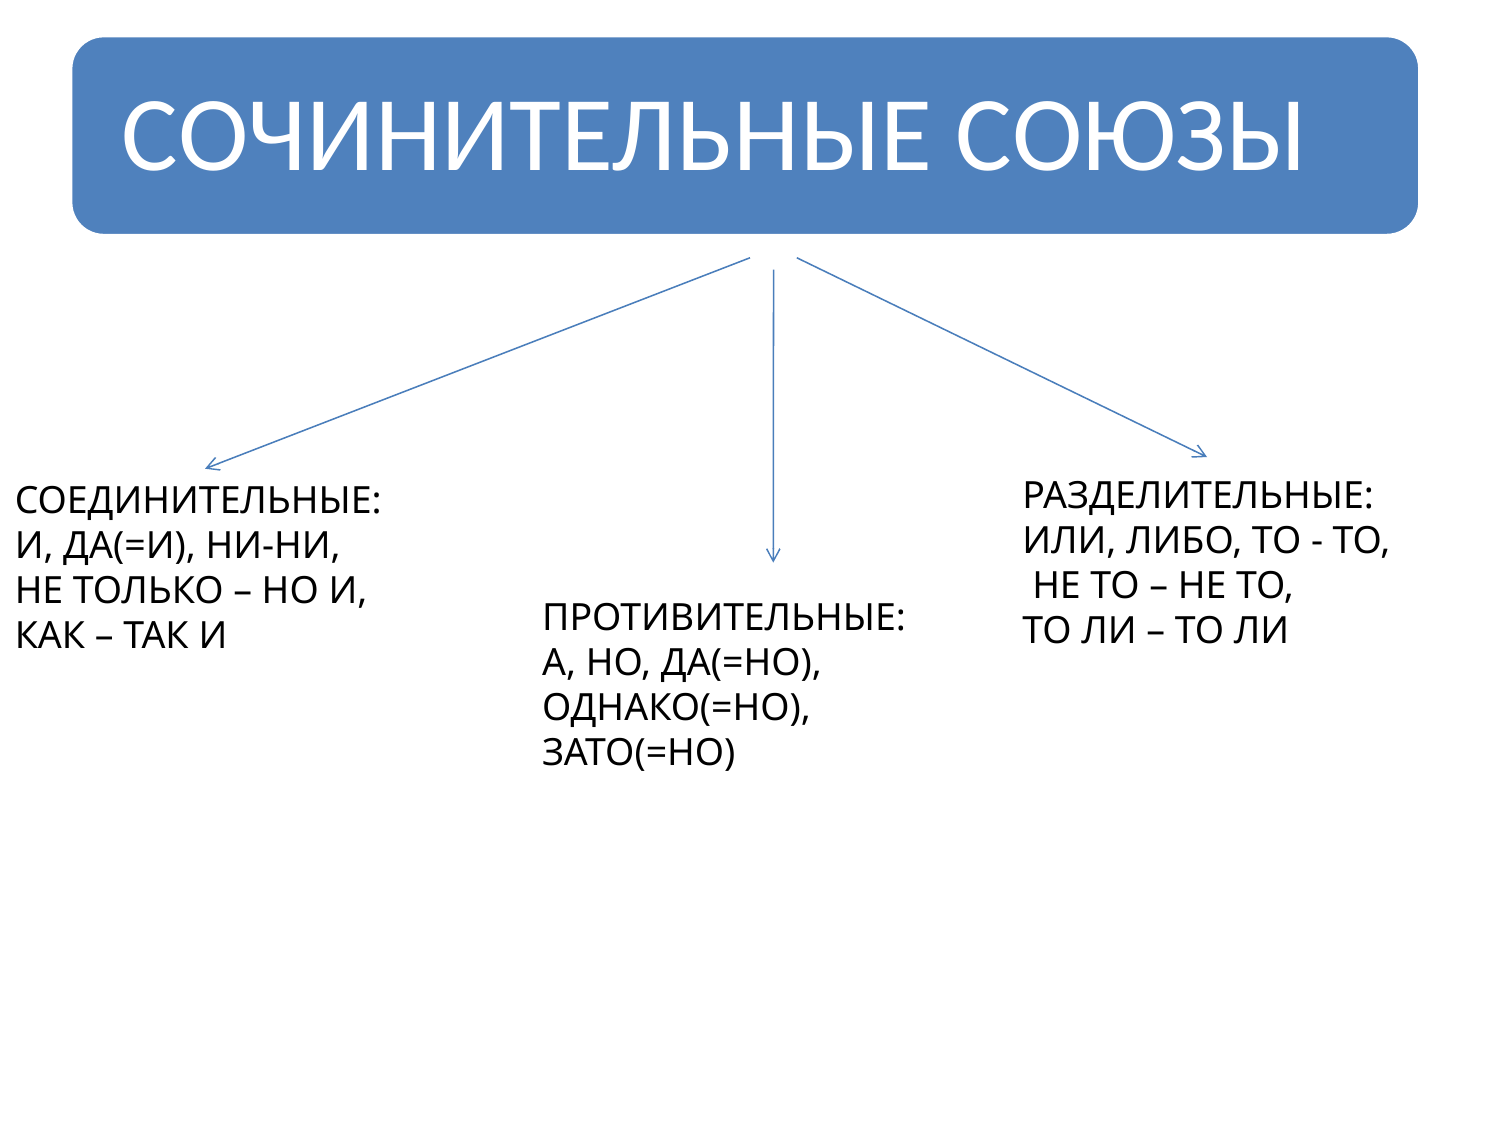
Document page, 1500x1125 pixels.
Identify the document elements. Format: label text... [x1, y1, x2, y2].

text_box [796, 257, 1208, 458]
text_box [204, 257, 751, 469]
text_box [70, 34, 1421, 237]
text_box СОЕДИНИТЕЛЬНЫЕ: И, ДА(=И), НИ-НИ, НЕ ТОЛЬКО – НО И, КАК – ТАК И [0, 468, 411, 664]
text_box ПРОТИВИТЕЛЬНЫЕ: А, НО, ДА(=НО), ОДНАКО(=НО), ЗАТО(=НО) [527, 585, 950, 781]
text_box РАЗДЕЛИТЕЛЬНЫЕ: ИЛИ, ЛИБО, ТО - ТО, НЕ ТО – НЕ ТО, ТО ЛИ – ТО ЛИ [1007, 463, 1500, 659]
